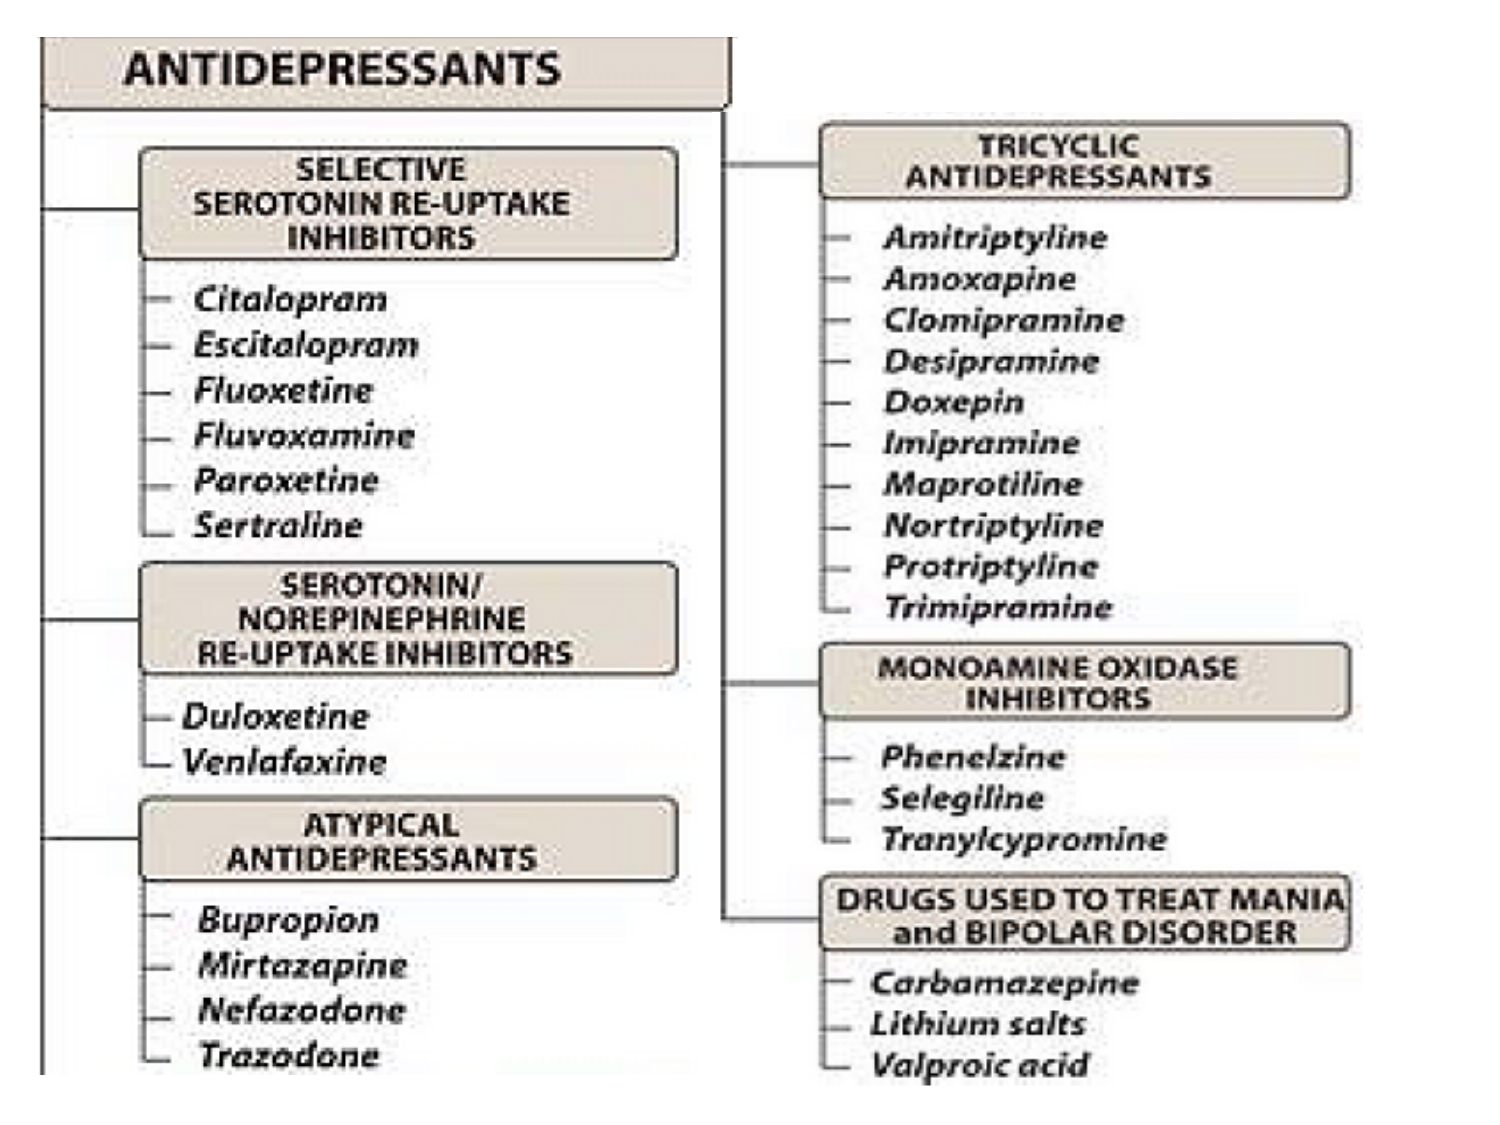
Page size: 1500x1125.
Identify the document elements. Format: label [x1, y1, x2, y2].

picture [712, 112, 1363, 1088]
list [37, 37, 738, 1076]
